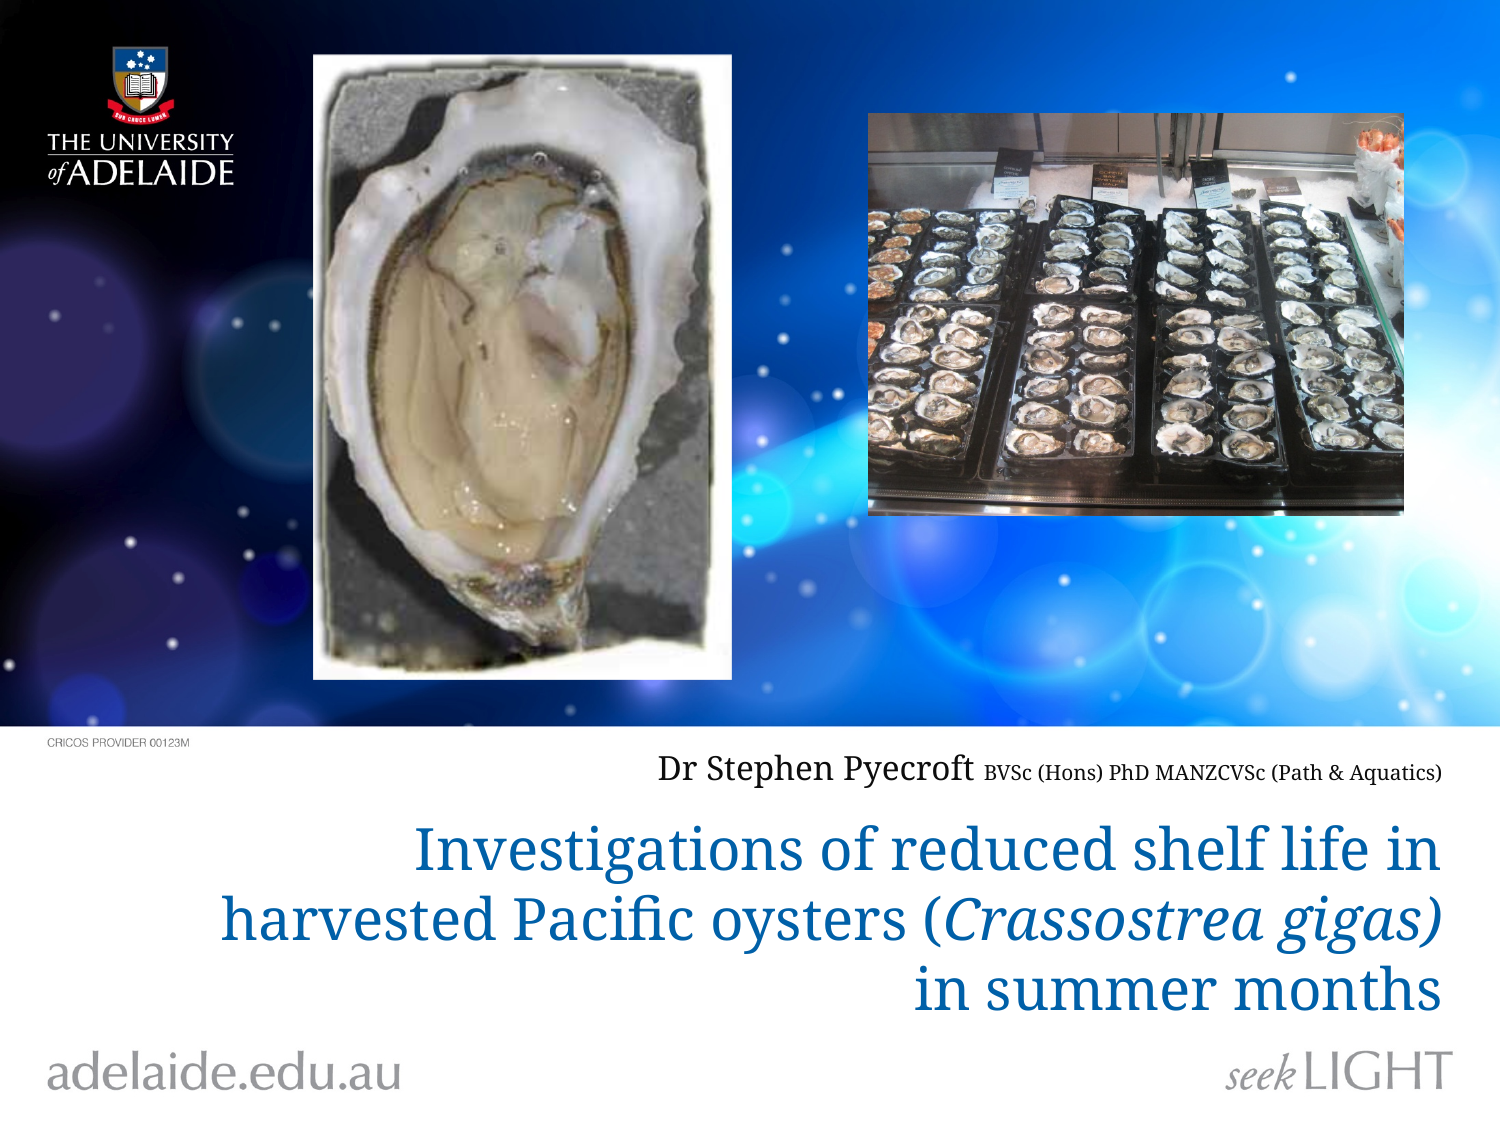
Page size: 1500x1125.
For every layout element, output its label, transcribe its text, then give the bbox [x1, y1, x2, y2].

subtitle Dr Stephen Pyecroft BVSc (Hons) PhD MANZCVSc (Path & Aquatics) [407, 739, 1458, 807]
picture [0, 0, 1500, 1125]
title Investigations of reduced shelf life in harvested Pacific oysters (Crassostrea gigas) in summer months [183, 857, 1458, 976]
